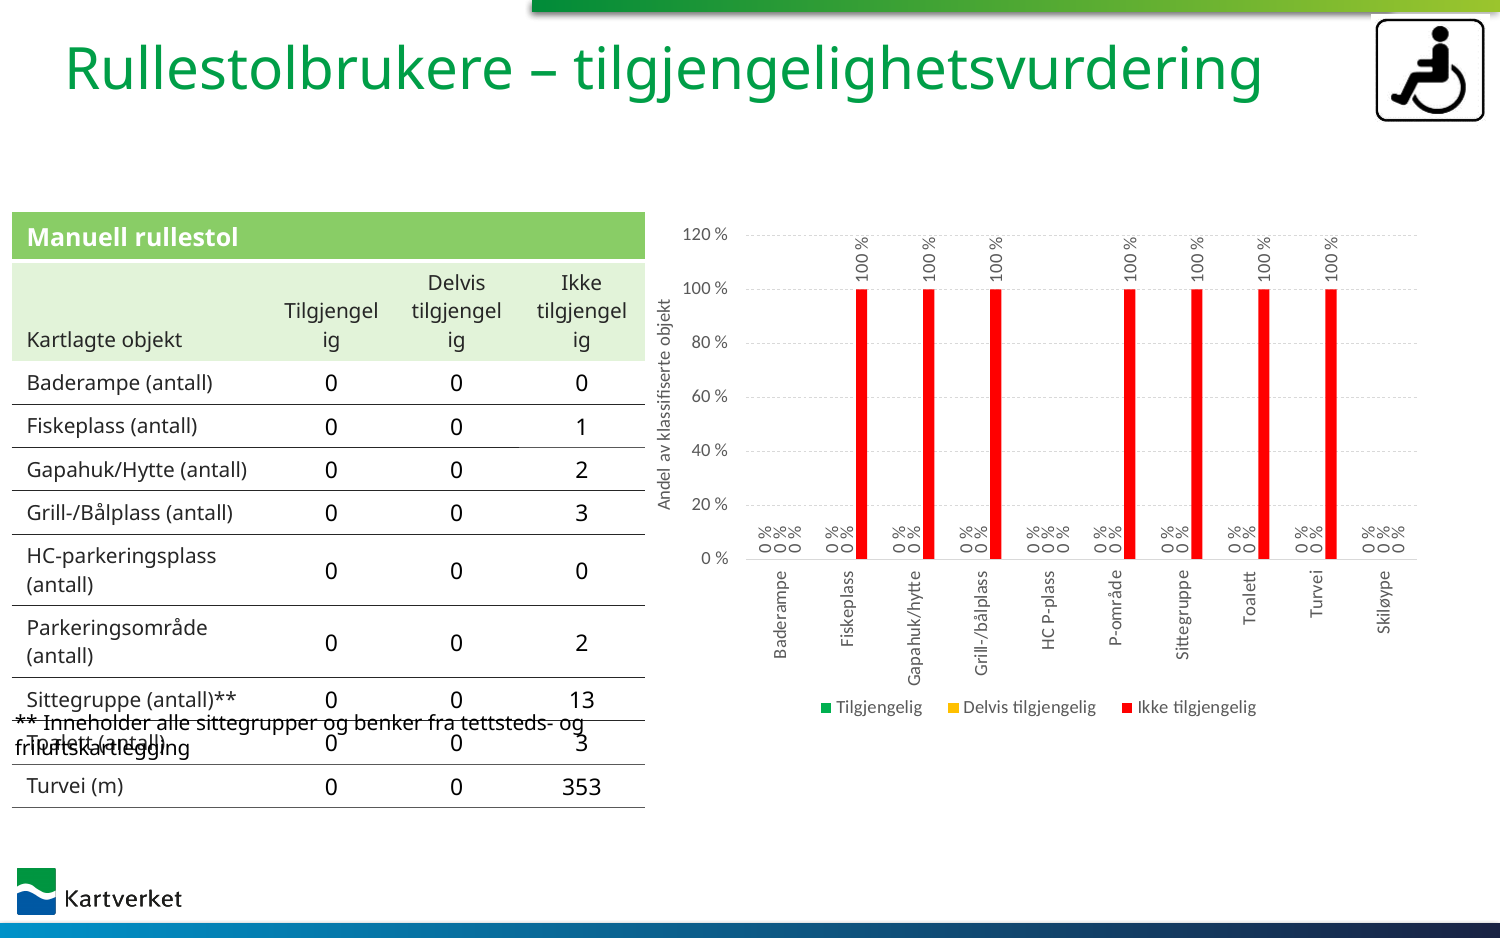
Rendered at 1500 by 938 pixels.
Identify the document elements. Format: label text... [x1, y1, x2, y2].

table_cell 0 [269, 768, 394, 807]
table_cell Sittegruppe (antall)** [12, 678, 269, 702]
table_cell 0 [394, 361, 519, 404]
picture [643, 218, 1427, 728]
table_cell 0 [519, 361, 638, 404]
table_cell 0 [269, 405, 394, 447]
table_cell 0 [269, 491, 394, 534]
table_cell 0 [269, 606, 394, 677]
table_cell 0 [269, 448, 394, 490]
table_cell Delvis tilgjengelig [394, 263, 519, 361]
table_cell 0 [269, 361, 394, 404]
table_cell Grill-/Bålplass (antall) [12, 491, 269, 534]
table_header Manuell rullestol [12, 212, 645, 259]
text_box ** Inneholder alle sittegrupper og benker fra tettsteds- og friluftskartlegging [0, 702, 745, 768]
table_cell 0 [394, 768, 519, 807]
table_cell 0 [394, 535, 519, 605]
table_cell Turvei (m) [12, 768, 269, 807]
table_cell 0 [269, 535, 394, 605]
table_cell 2 [519, 606, 638, 677]
table_cell 0 [394, 678, 519, 702]
picture [1371, 13, 1491, 127]
table_cell 1 [519, 405, 638, 447]
table_cell 0 [394, 448, 519, 490]
table_cell Ikke tilgjengelig [519, 263, 638, 361]
table_cell 0 [519, 535, 638, 605]
table_cell 0 [269, 678, 394, 702]
table_cell 2 [519, 448, 638, 490]
table_cell HC-parkeringsplass (antall) [12, 535, 269, 605]
table_cell 353 [519, 768, 645, 807]
table_cell 0 [394, 405, 519, 447]
table_cell Fiskeplass (antall) [12, 405, 269, 447]
table_cell Parkeringsområde (antall) [12, 606, 269, 677]
table_cell Baderampe (antall) [12, 361, 269, 404]
table_cell 13 [519, 678, 638, 702]
table_cell 0 [394, 491, 519, 534]
table_cell Tilgjengelig [269, 263, 394, 361]
table_cell Gapahuk/Hytte (antall) [12, 448, 269, 490]
table_cell 3 [519, 491, 638, 534]
table_cell Kartlagte objekt [12, 263, 269, 361]
text_box Rullestolbrukere – tilgjengelighetsvurdering [49, 12, 1372, 109]
table_cell 0 [394, 606, 519, 677]
